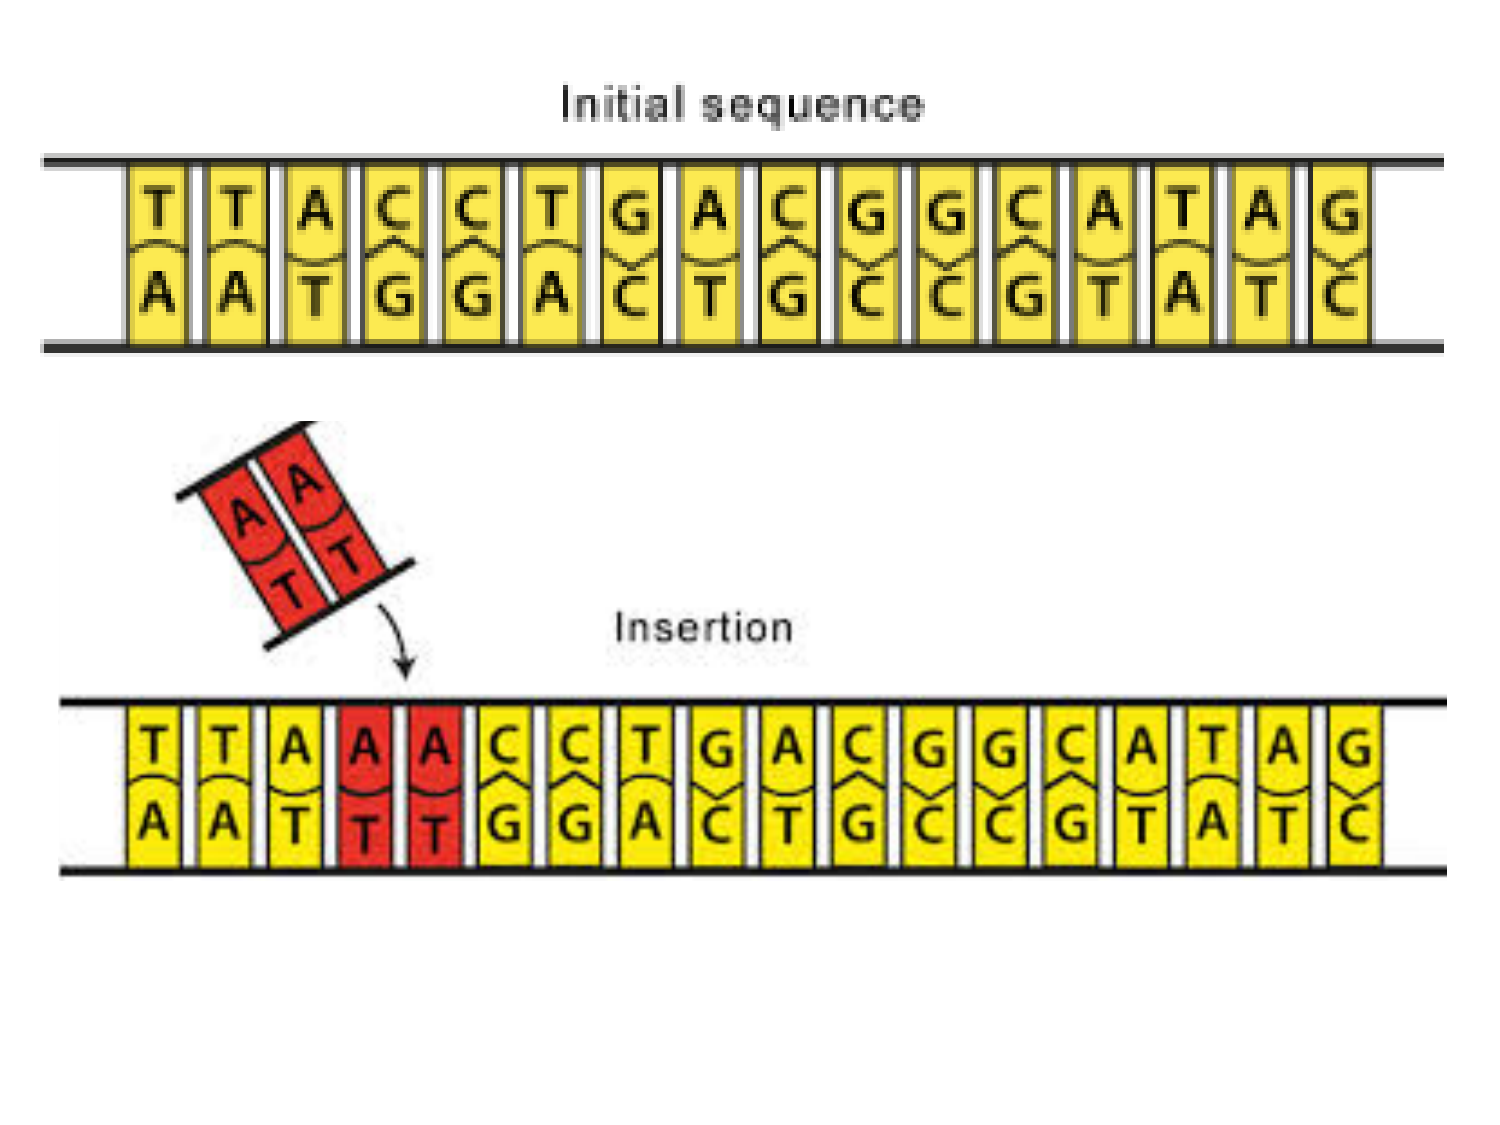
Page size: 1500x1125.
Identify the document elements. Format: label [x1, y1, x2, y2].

picture [0, 9, 1500, 421]
list [58, 432, 1447, 1026]
